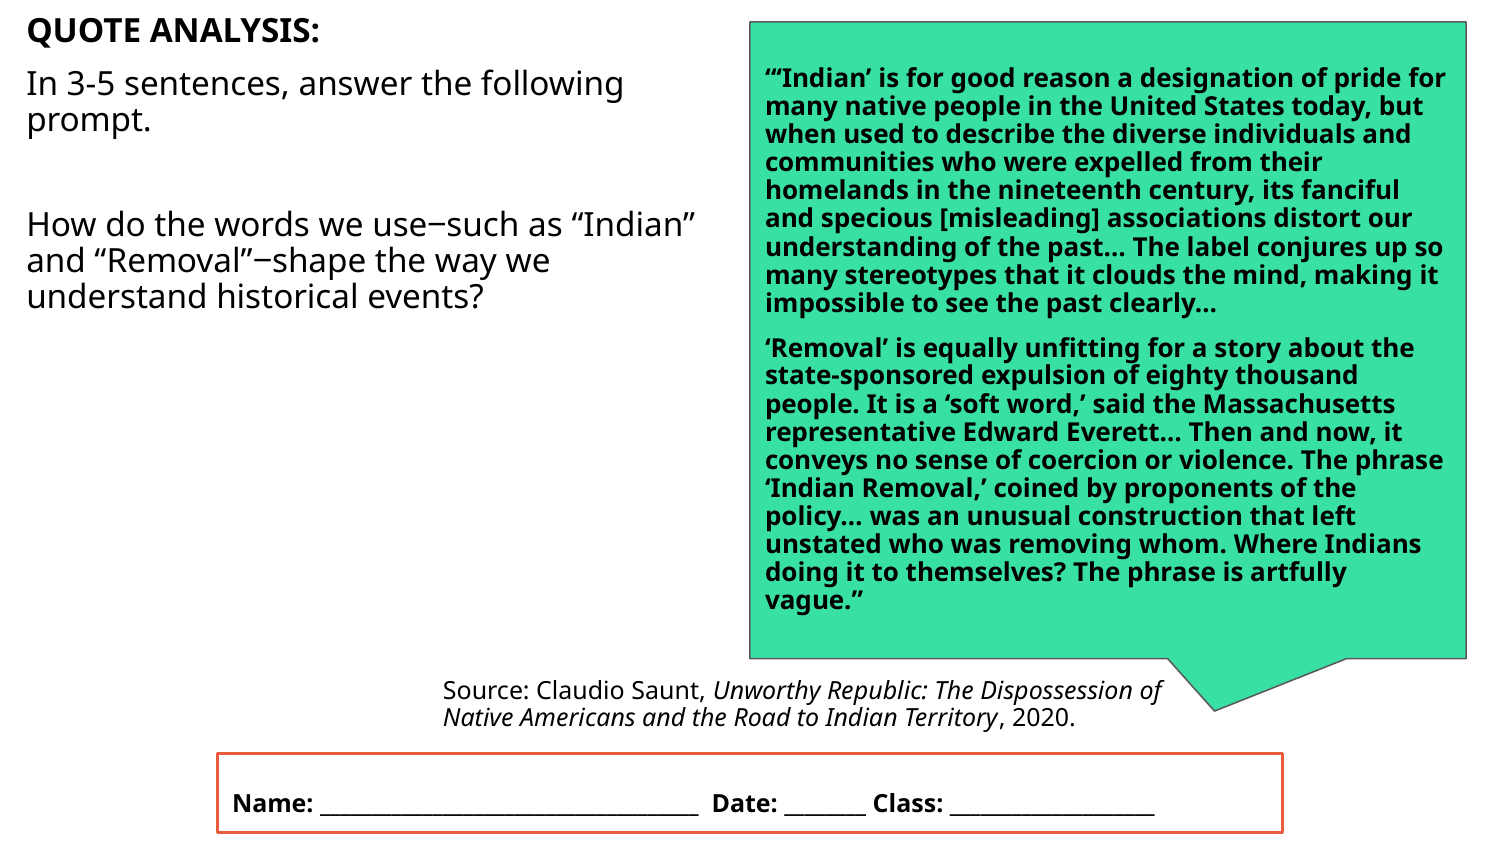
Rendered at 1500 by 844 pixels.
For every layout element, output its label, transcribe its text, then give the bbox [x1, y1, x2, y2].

text_box QUOTE ANALYSIS: In 3-5 sentences, answer the following prompt. How do the words we use‒such as “Indian” and “Removal”‒shape the way we understand historical events? [15, 8, 750, 572]
text_box Source: Claudio Saunt, Unworthy Republic: The Dispossession of Native Americans and the Road to Indian Territory, 2020. [427, 663, 1205, 748]
text_box Name: _____________________________________ Date: ________ Class: ____________________ [217, 753, 1283, 833]
text_box “‘Indian’ is for good reason a designation of pride for many native people in the United States today, but when used to describe the diverse individuals and communities who were expelled from their homelands in the nineteenth century, its fanciful and specious [misleading] associations distort our understanding of the past… The label conjures up so many stereotypes that it clouds the mind, making it impossible to see the past clearly… ‘Removal’ is equally unfitting for a story about the state-sponsored expulsion of eighty thousand people. It is a ‘soft word,’ said the Massachusetts representative Edward Everett… Then and now, it conveys no sense of coercion or violence. The phrase ‘Indian Removal,’ coined by proponents of the policy… was an unusual construction that left unstated who was removing whom. Where Indians doing it to themselves? The phrase is artfully vague.” [749, 21, 1467, 712]
